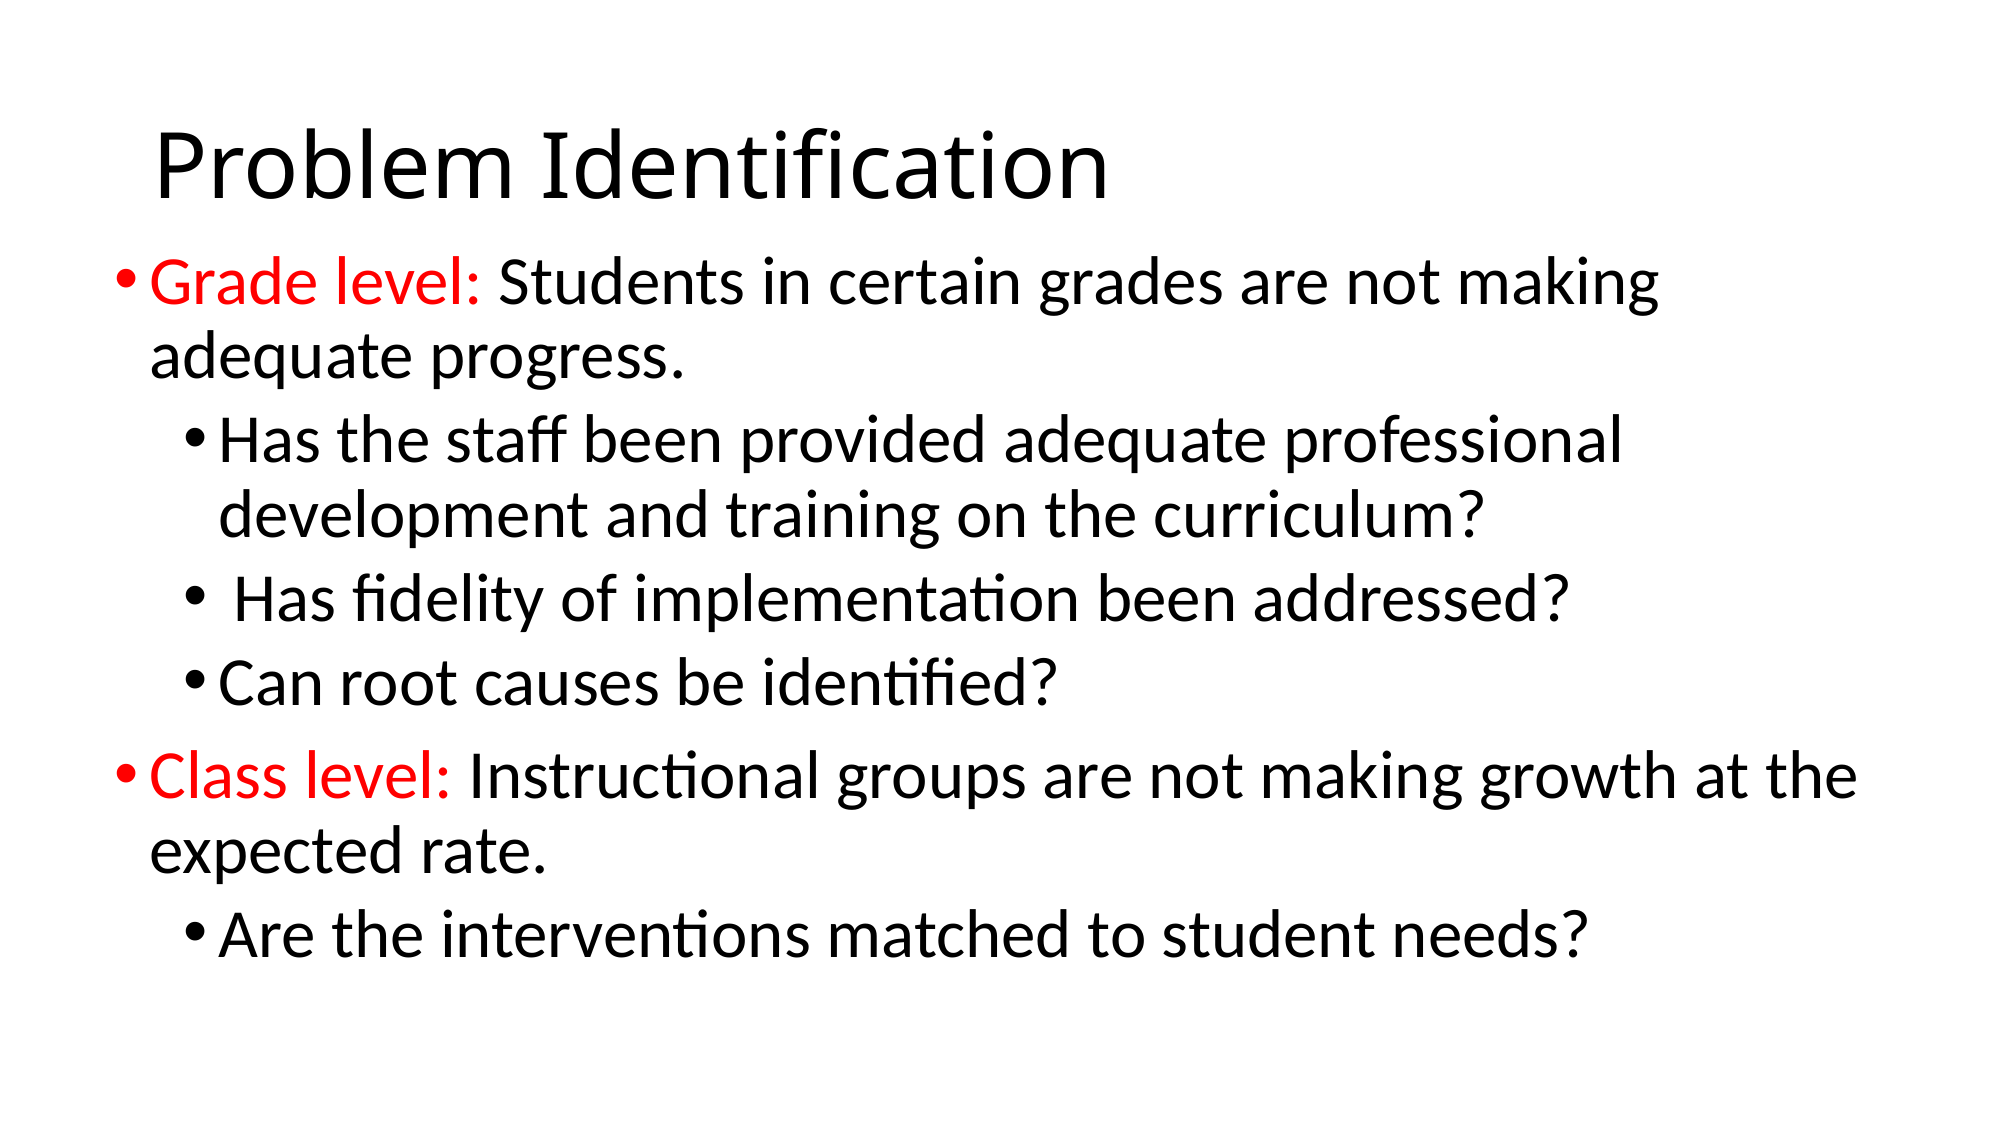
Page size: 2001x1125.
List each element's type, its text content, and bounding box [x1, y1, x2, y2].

title Problem Identification [137, 59, 1863, 237]
list Grade level: Students in certain grades are not making adequate progress. Has the staff been provided adequate professional development and training on the curriculum? Has fidelity of implementation been addressed? Can root causes be identified? Class level: Instructional groups are not making growth at the expected rate. Are the interventions matched to student needs? [99, 237, 1900, 980]
